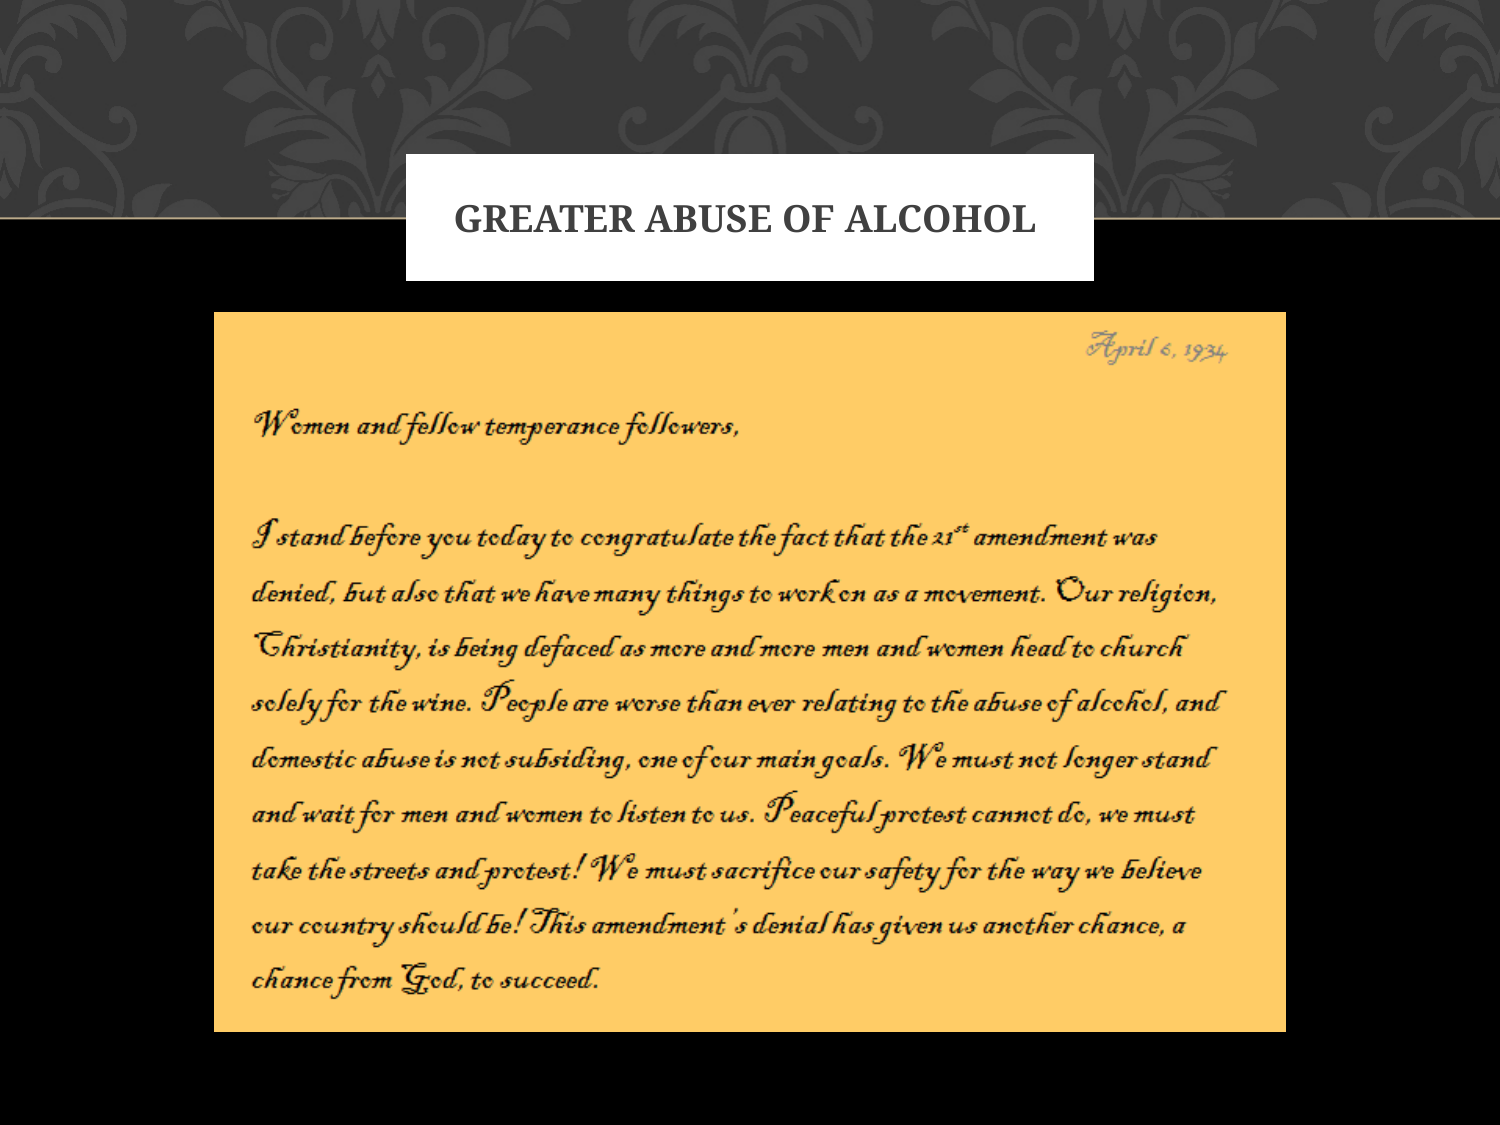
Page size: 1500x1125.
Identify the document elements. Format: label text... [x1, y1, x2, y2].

title Greater abuse of alcohol [406, 154, 1094, 281]
picture [214, 312, 1286, 1032]
